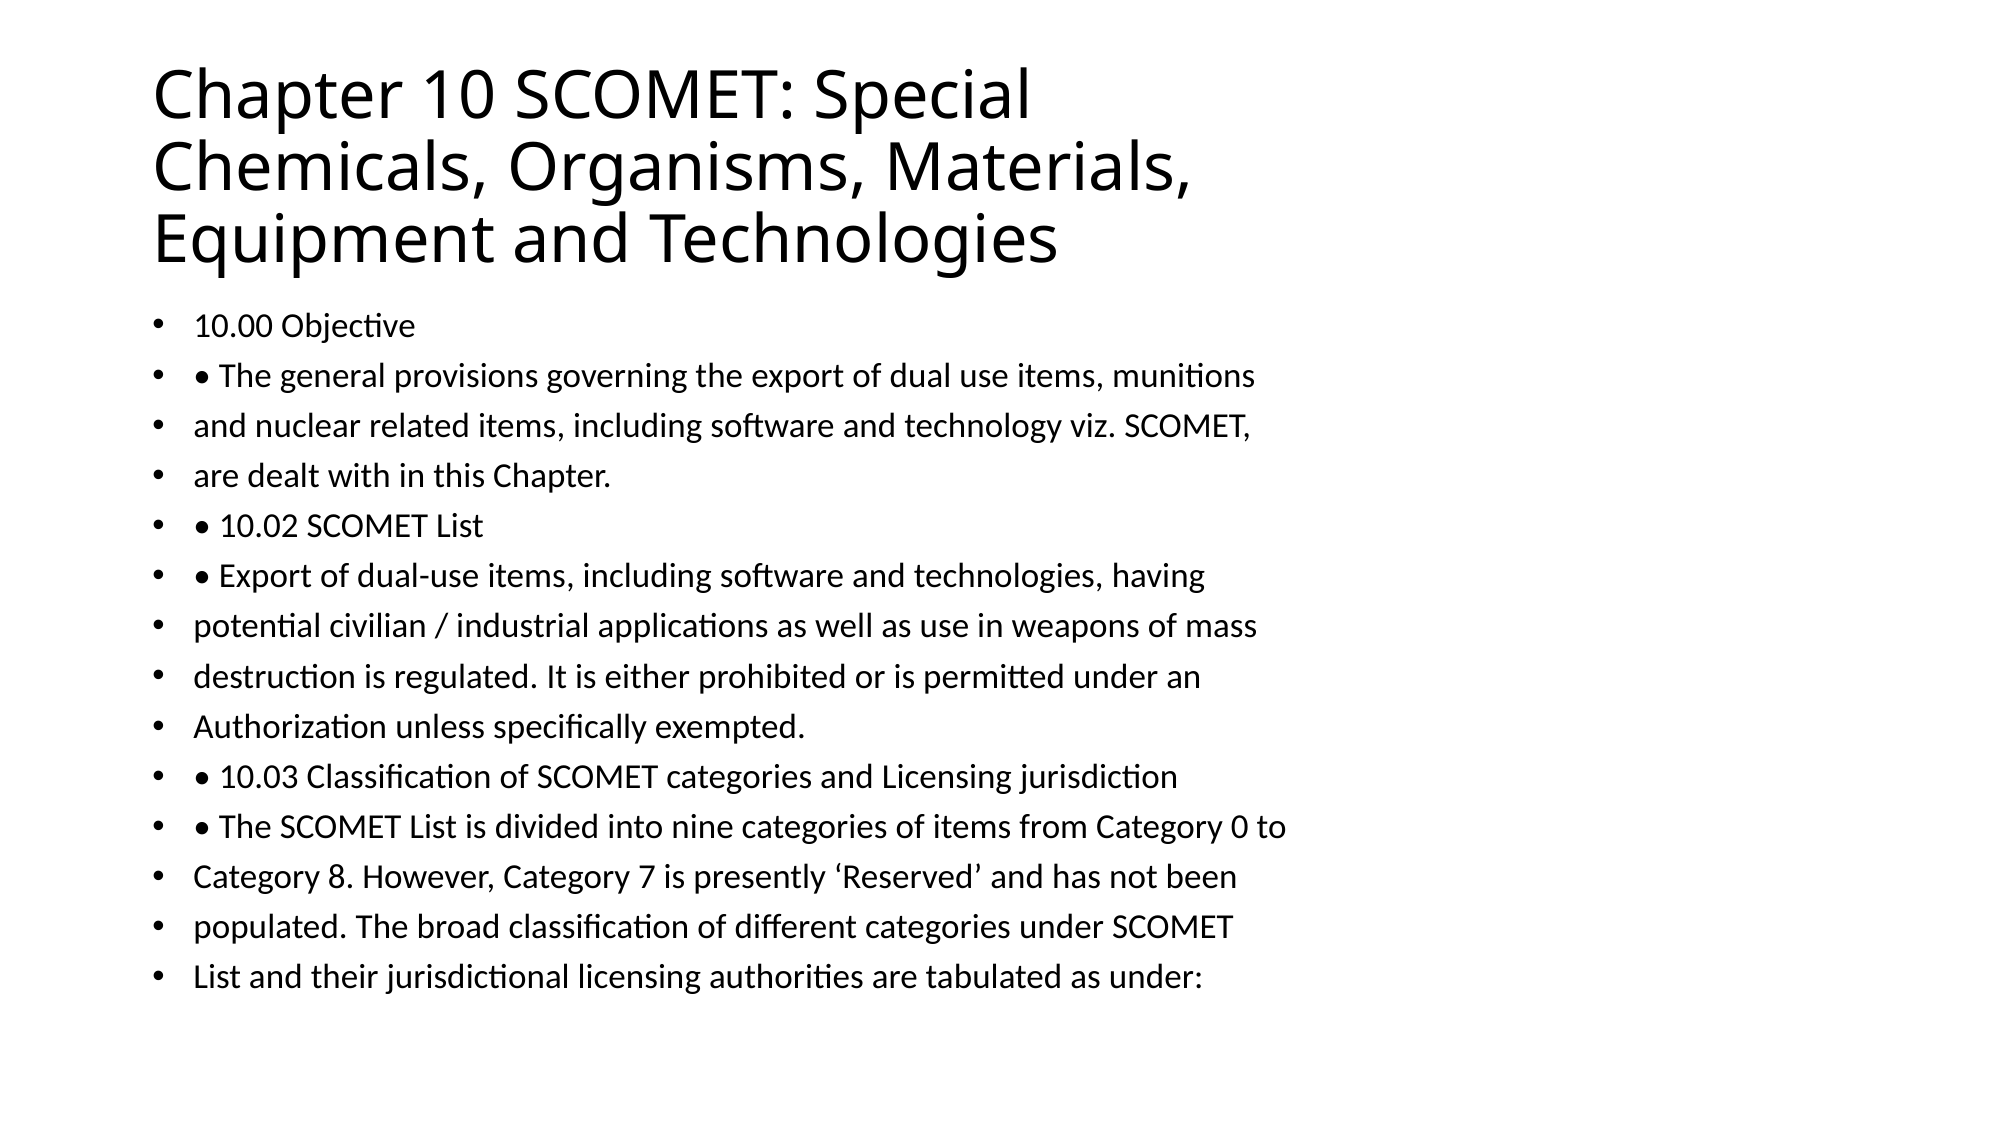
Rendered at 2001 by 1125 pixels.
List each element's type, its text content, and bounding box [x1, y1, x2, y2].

title Chapter 10 SCOMET: Special Chemicals, Organisms, Materials, Equipment and Technologies [137, 59, 1863, 278]
list 10.00 Objective • The general provisions governing the export of dual use items, munitions and nuclear related items, including software and technology viz. SCOMET, are dealt with in this Chapter. • 10.02 SCOMET List • Export of dual-use items, including software and technologies, having potential civilian / industrial applications as well as use in weapons of mass destruction is regulated. It is either prohibited or is permitted under an Authorization unless specifically exempted. • 10.03 Classification of SCOMET categories and Licensing jurisdiction • The SCOMET List is divided into nine categories of items from Category 0 to Category 8. However, Category 7 is presently ‘Reserved’ and has not been populated. The broad classification of different categories under SCOMET List and their jurisdictional licensing authorities are tabulated as under: [137, 299, 1863, 1014]
